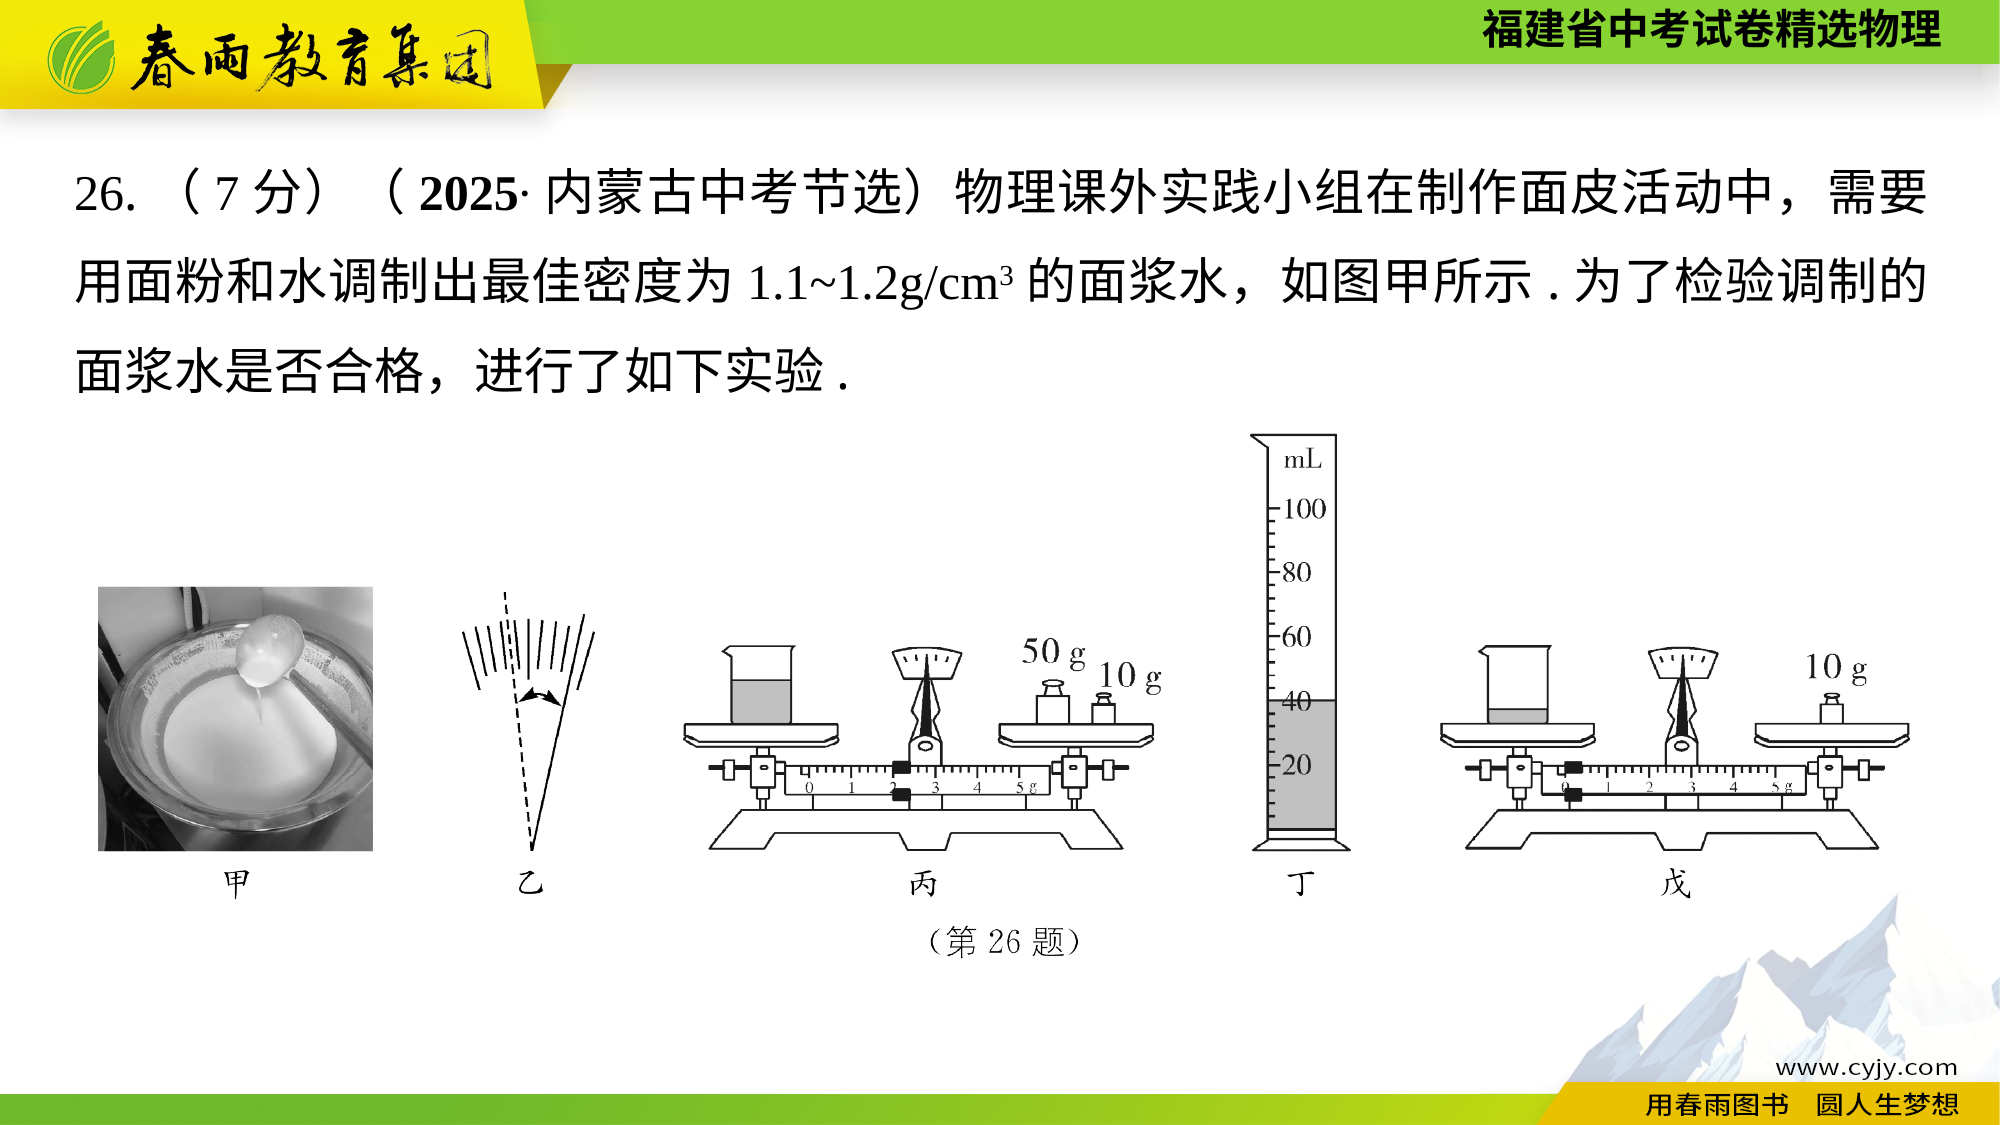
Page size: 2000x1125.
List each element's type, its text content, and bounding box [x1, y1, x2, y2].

picture [0, 0, 2000, 1125]
list 26.（7分）（2025∙内蒙古中考节选）物理课外实践小组在制作面皮活动中，需要用面粉和水调制出最佳密度为1.1~1.2g/cm3的面浆水，如图甲所示.为了检验调制的面浆水是否合格，进行了如下实验. [59, 122, 1944, 411]
